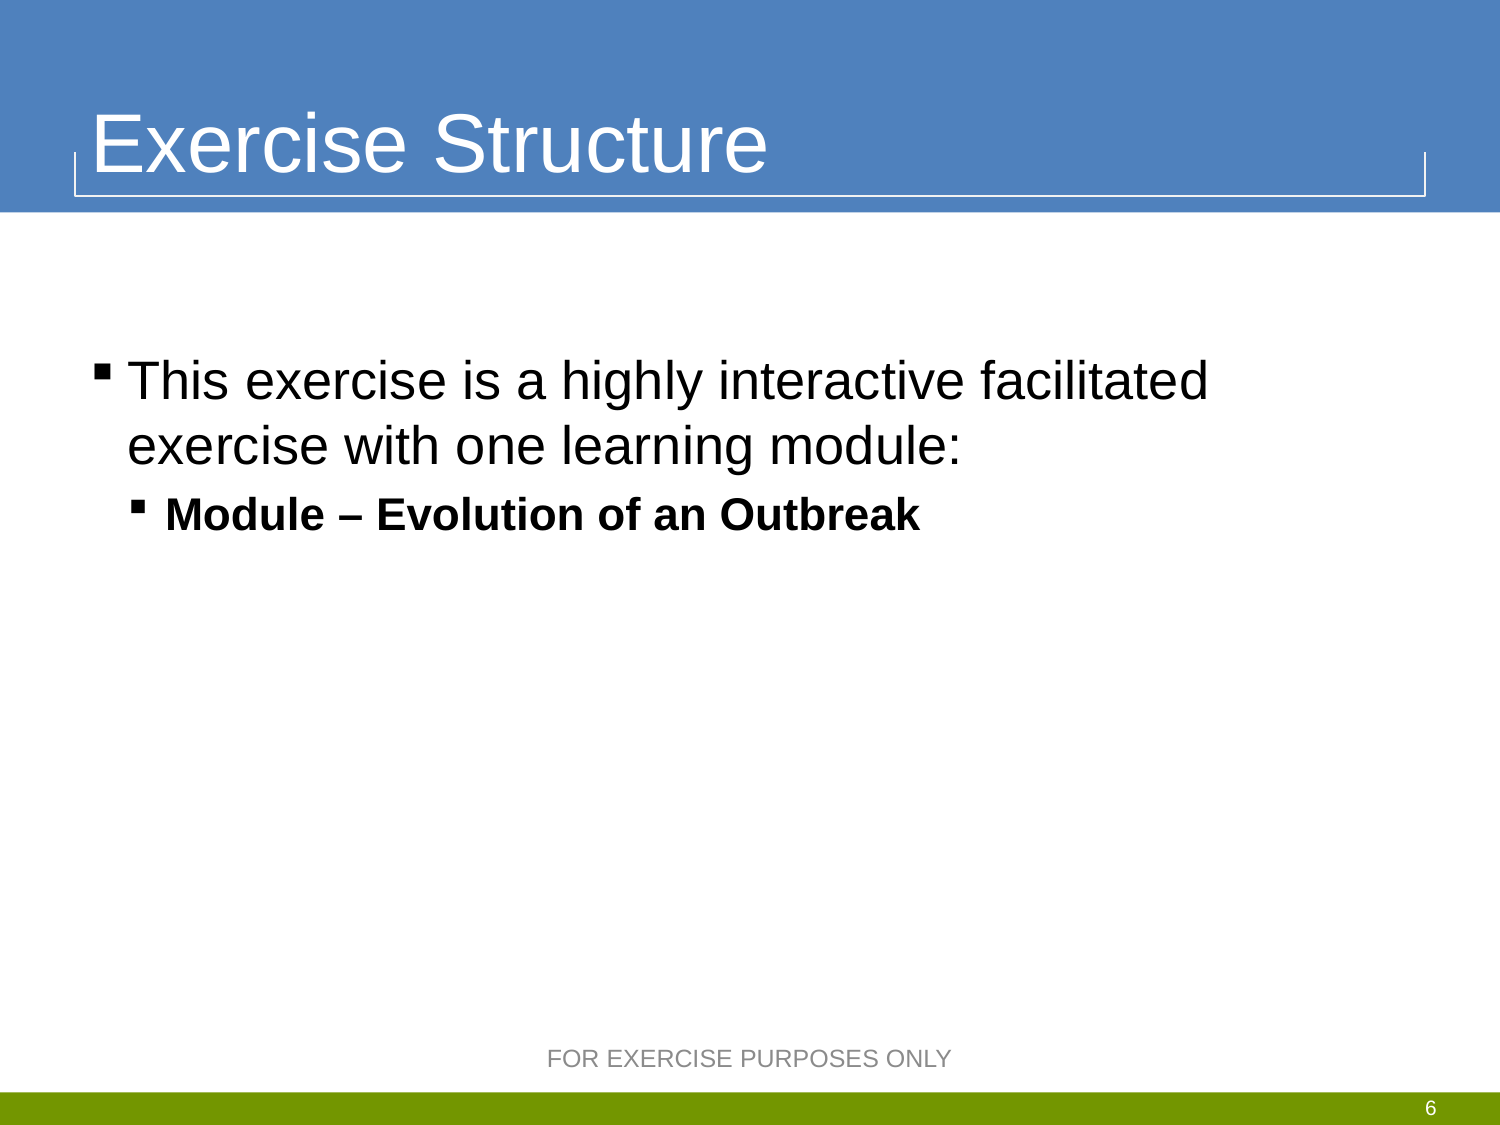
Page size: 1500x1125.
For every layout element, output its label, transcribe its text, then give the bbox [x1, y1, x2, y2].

list This exercise is a highly interactive facilitated exercise with one learning module: Module – Evolution of an Outbreak [74, 262, 1426, 1006]
footer FOR EXERCISE PURPOSES ONLY [512, 1042, 988, 1103]
title Exercise Structure [74, 44, 1426, 233]
